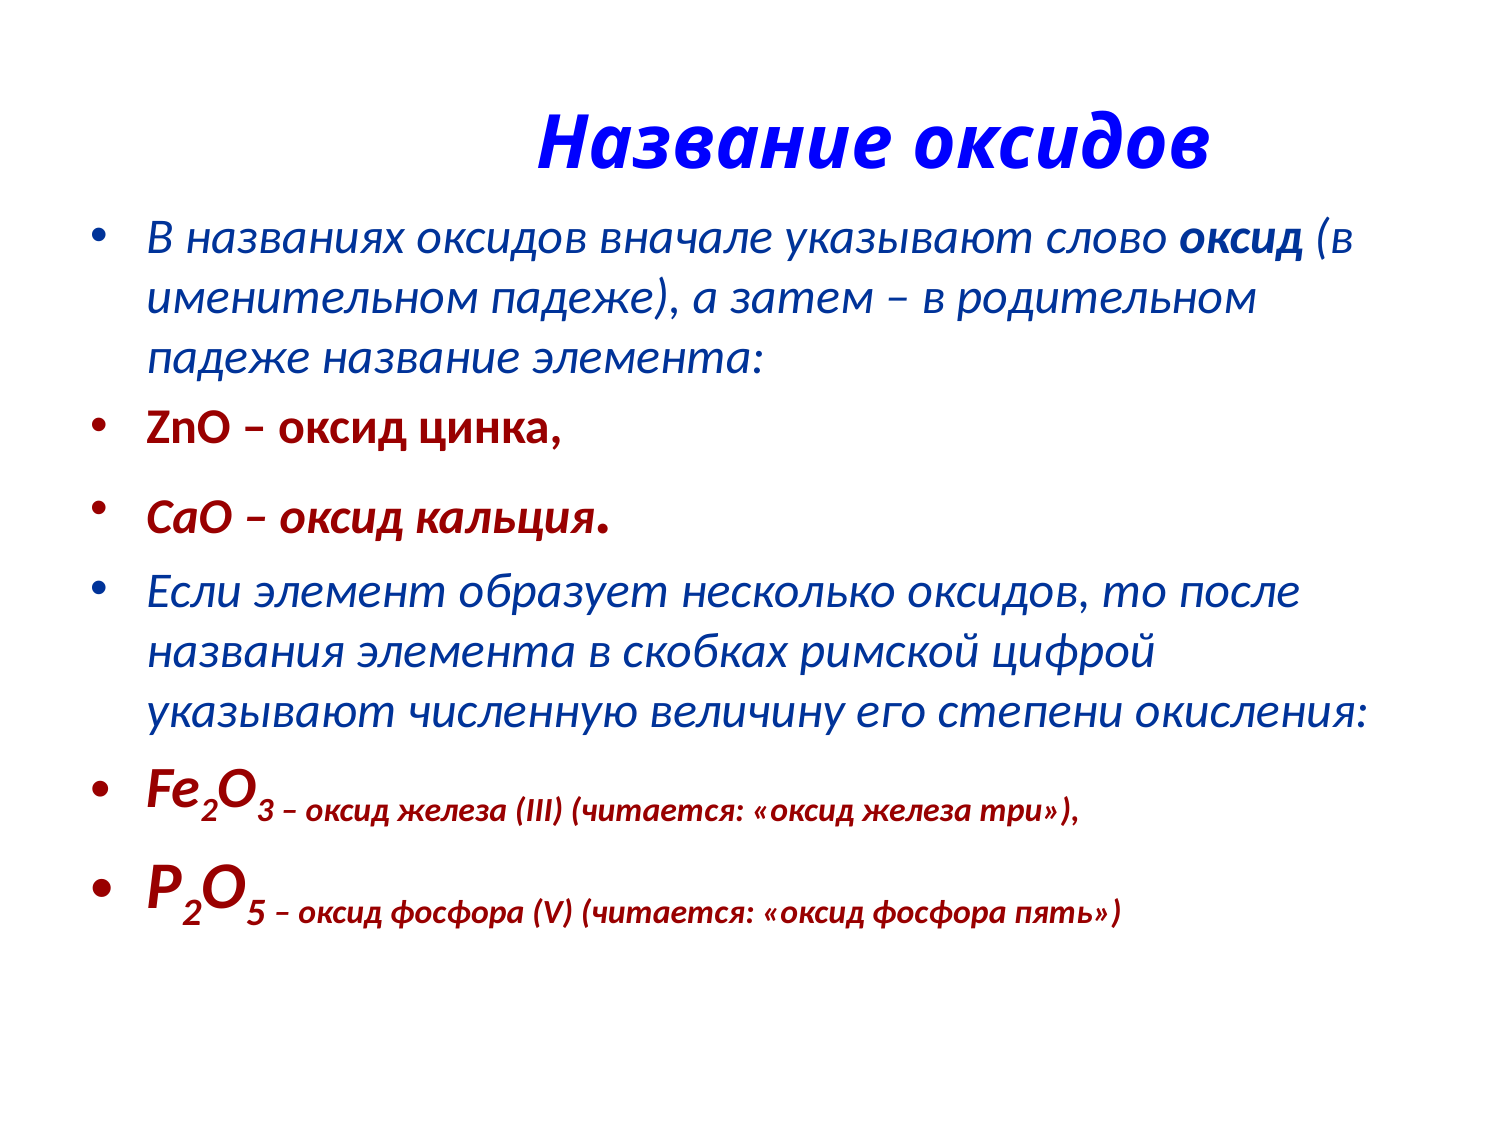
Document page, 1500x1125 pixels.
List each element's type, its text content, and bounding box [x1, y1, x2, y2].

list В названиях оксидов вначале указывают слово оксид (в именительном падеже), а затем – в родительном падеже название элемента: ZnO – оксид цинка, СаО – оксид кальция. Если элемент образует несколько оксидов, то после названия элемента в скобках римской цифрой указывают численную величину его степени окисления: Fe2O3 – оксид железа (III) (читается: «оксид железа три»), P2O5 – оксид фосфора (V) (читается: «оксид фосфора пять») [75, 196, 1425, 1094]
title Название оксидов [466, 45, 1282, 196]
